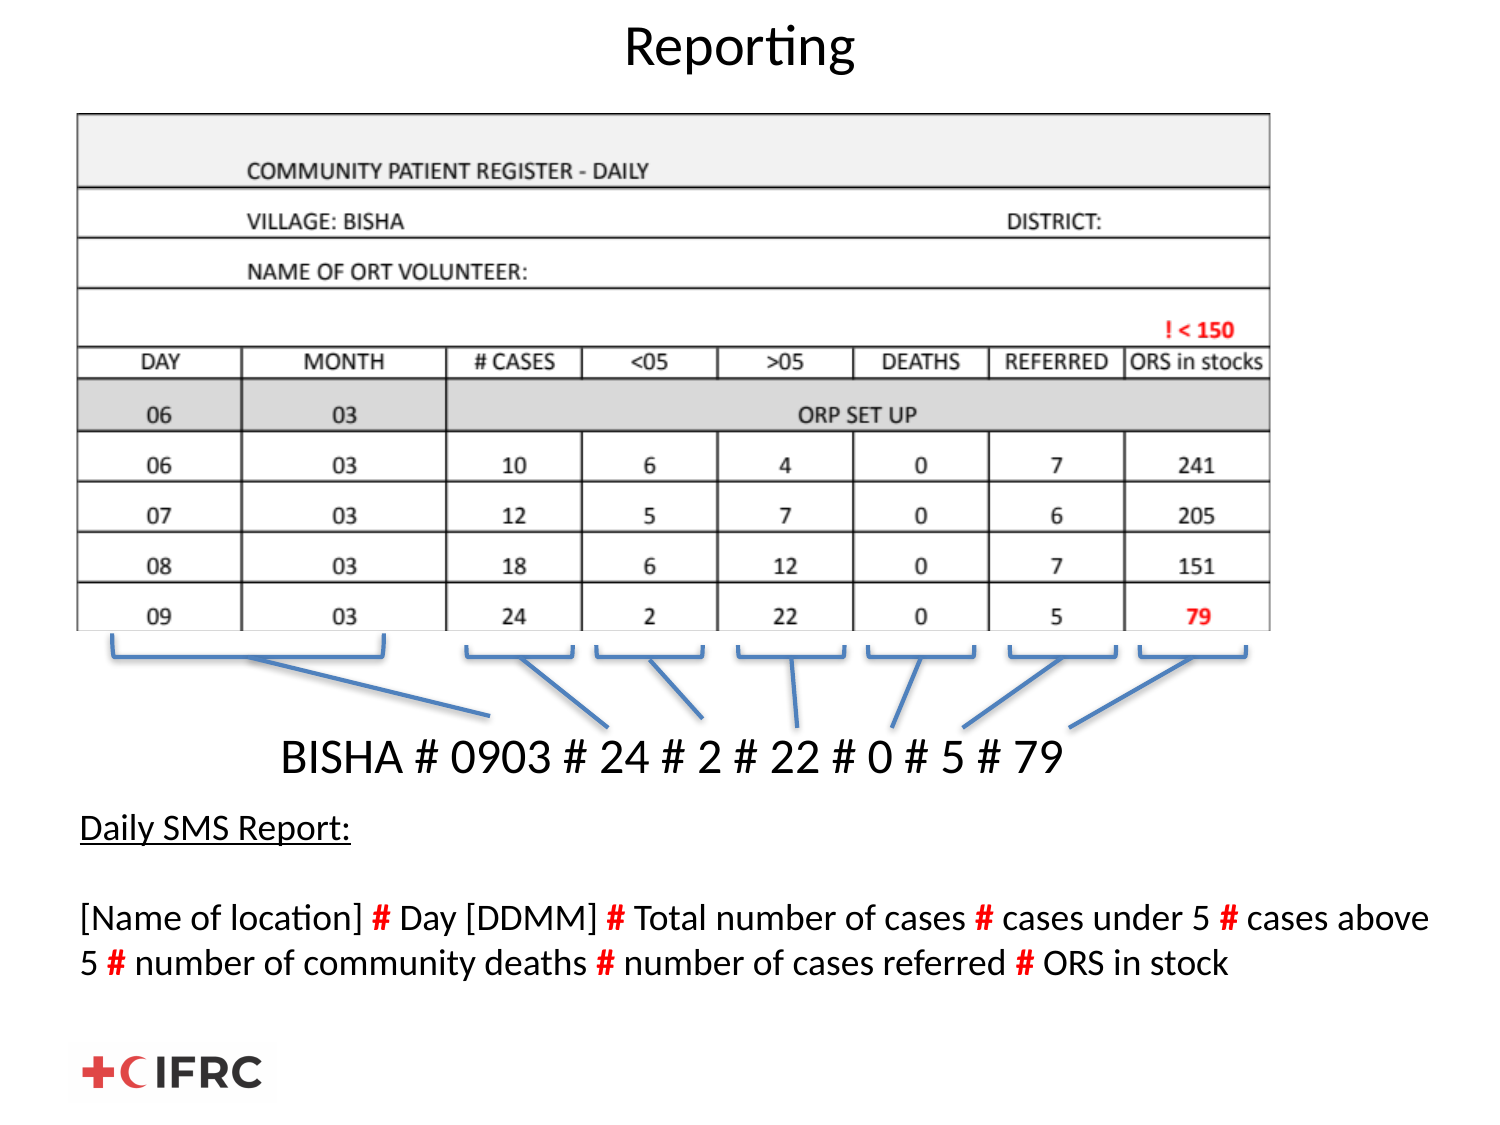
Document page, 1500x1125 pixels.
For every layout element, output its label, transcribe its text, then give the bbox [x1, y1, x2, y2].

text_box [649, 659, 703, 719]
text_box [464, 645, 575, 660]
text_box [594, 645, 705, 660]
text_box [1137, 645, 1249, 660]
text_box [891, 656, 922, 729]
text_box [110, 639, 386, 660]
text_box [247, 656, 491, 717]
picture [76, 113, 1271, 631]
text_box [791, 656, 798, 729]
text_box Daily SMS Report: [Name of location] # Day [DDMM] # Total number of cases # cases under 5 # cases above 5 # number of community deaths # number of cases referred # ORS in stock [64, 795, 1471, 990]
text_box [1068, 656, 1194, 729]
text_box [1007, 645, 1119, 656]
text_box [519, 656, 609, 729]
picture [68, 1042, 277, 1103]
text_box [735, 645, 847, 660]
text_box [962, 656, 1064, 729]
text_box [865, 645, 977, 660]
title Reporting [64, 0, 1415, 136]
text_box BISHA # 0903 # 24 # 2 # 22 # 0 # 5 # 79 [265, 715, 1140, 791]
